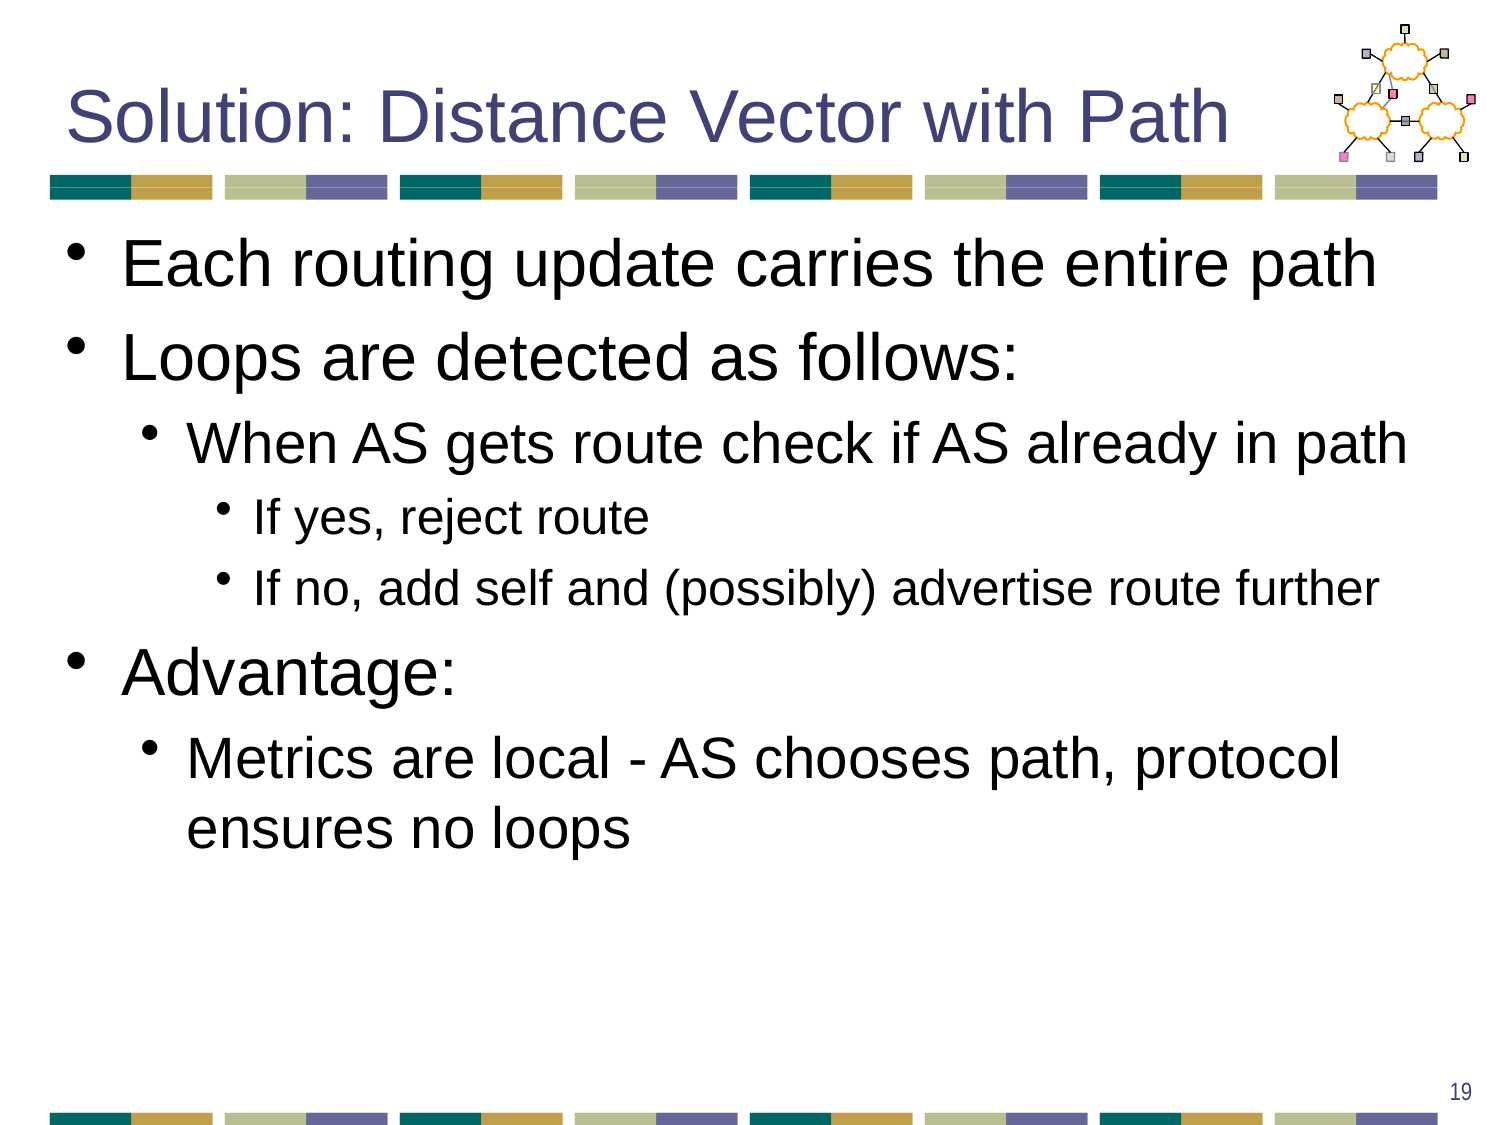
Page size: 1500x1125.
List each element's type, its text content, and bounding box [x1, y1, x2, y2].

title Solution: Distance Vector with Path [49, 62, 1388, 163]
slide_number 19 [1174, 1037, 1488, 1113]
list Each routing update carries the entire path Loops are detected as follows: When AS gets route check if AS already in path If yes, reject route If no, add self and (possibly) advertise route further Advantage: Metrics are local - AS chooses path, protocol ensures no loops [49, 212, 1438, 1001]
